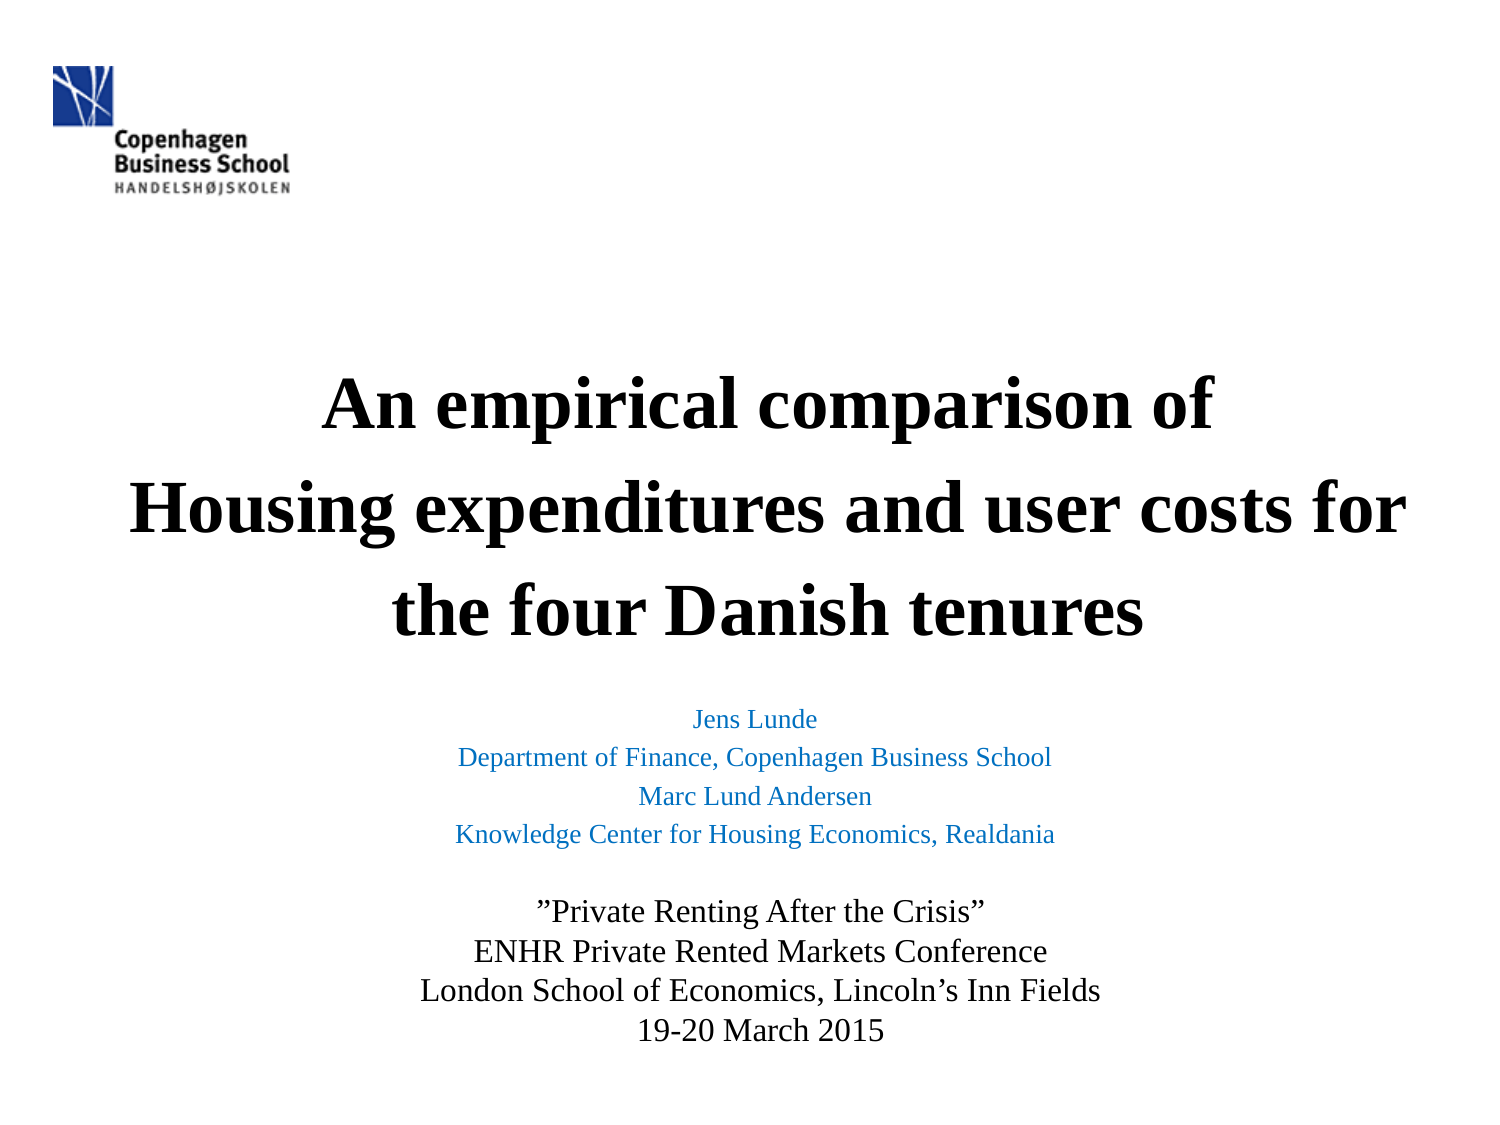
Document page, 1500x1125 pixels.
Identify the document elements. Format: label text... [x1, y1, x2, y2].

title An empirical comparison of Housing expenditures and user costs for the four Danish tenures [88, 267, 1448, 725]
text_box ”Private Renting After the Crisis” ENHR Private Rented Markets Conference London School of Economics, Lincoln’s Inn Fields 19-20 March 2015 [235, 881, 1287, 1056]
picture [52, 66, 293, 198]
subtitle Jens Lunde Department of Finance, Copenhagen Business School Marc Lund Andersen Knowledge Center for Housing Economics, Realdania [230, 692, 1281, 858]
